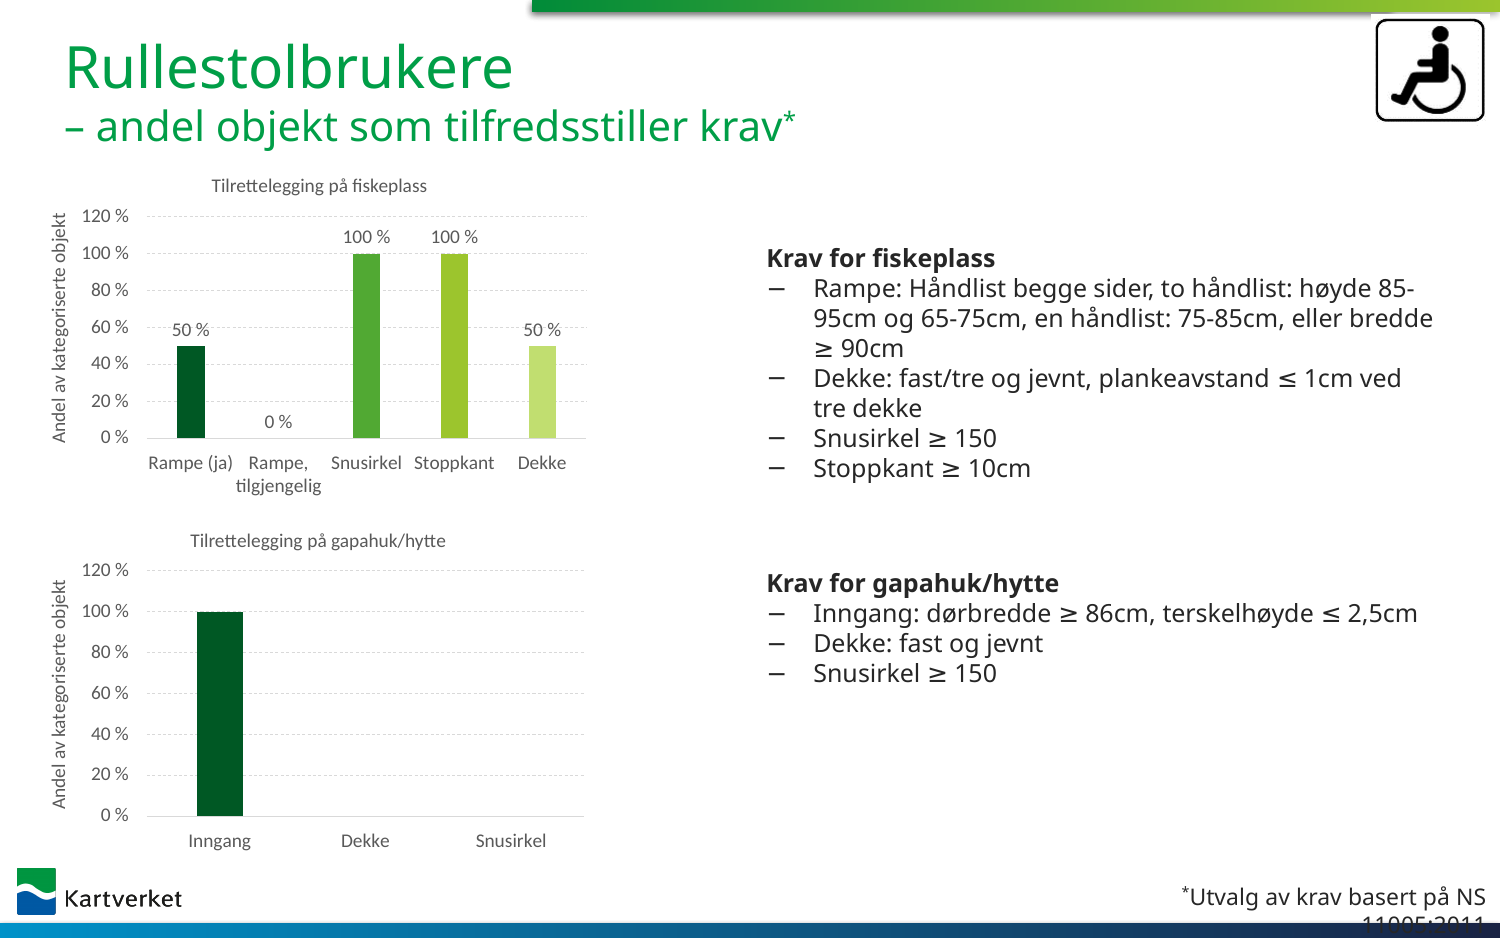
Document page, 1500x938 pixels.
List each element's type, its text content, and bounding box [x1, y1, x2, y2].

picture [1371, 13, 1491, 127]
text_box Krav for gapahuk/hytte Inngang: dørbredde ≥ 86cm, terskelhøyde ≤ 2,5cm Dekke: fast og jevnt Snusirkel ≥ 150 [751, 560, 1452, 695]
text_box *Utvalg av krav basert på NS 11005:2011 [1068, 873, 1500, 938]
text_box Krav for fiskeplass Rampe: Håndlist begge sider, to håndlist: høyde 85-95cm og 65-75cm, en håndlist: 75-85cm, eller bredde ≥ 90cm Dekke: fast/tre og jevnt, plankeavstand ≤ 1cm ved tre dekke Snusirkel ≥ 150 Stoppkant ≥ 10cm [751, 235, 1452, 490]
text_box Rullestolbrukere – andel objekt som tilfredsstiller krav* [49, 29, 1431, 158]
picture [41, 166, 598, 505]
picture [41, 520, 596, 859]
